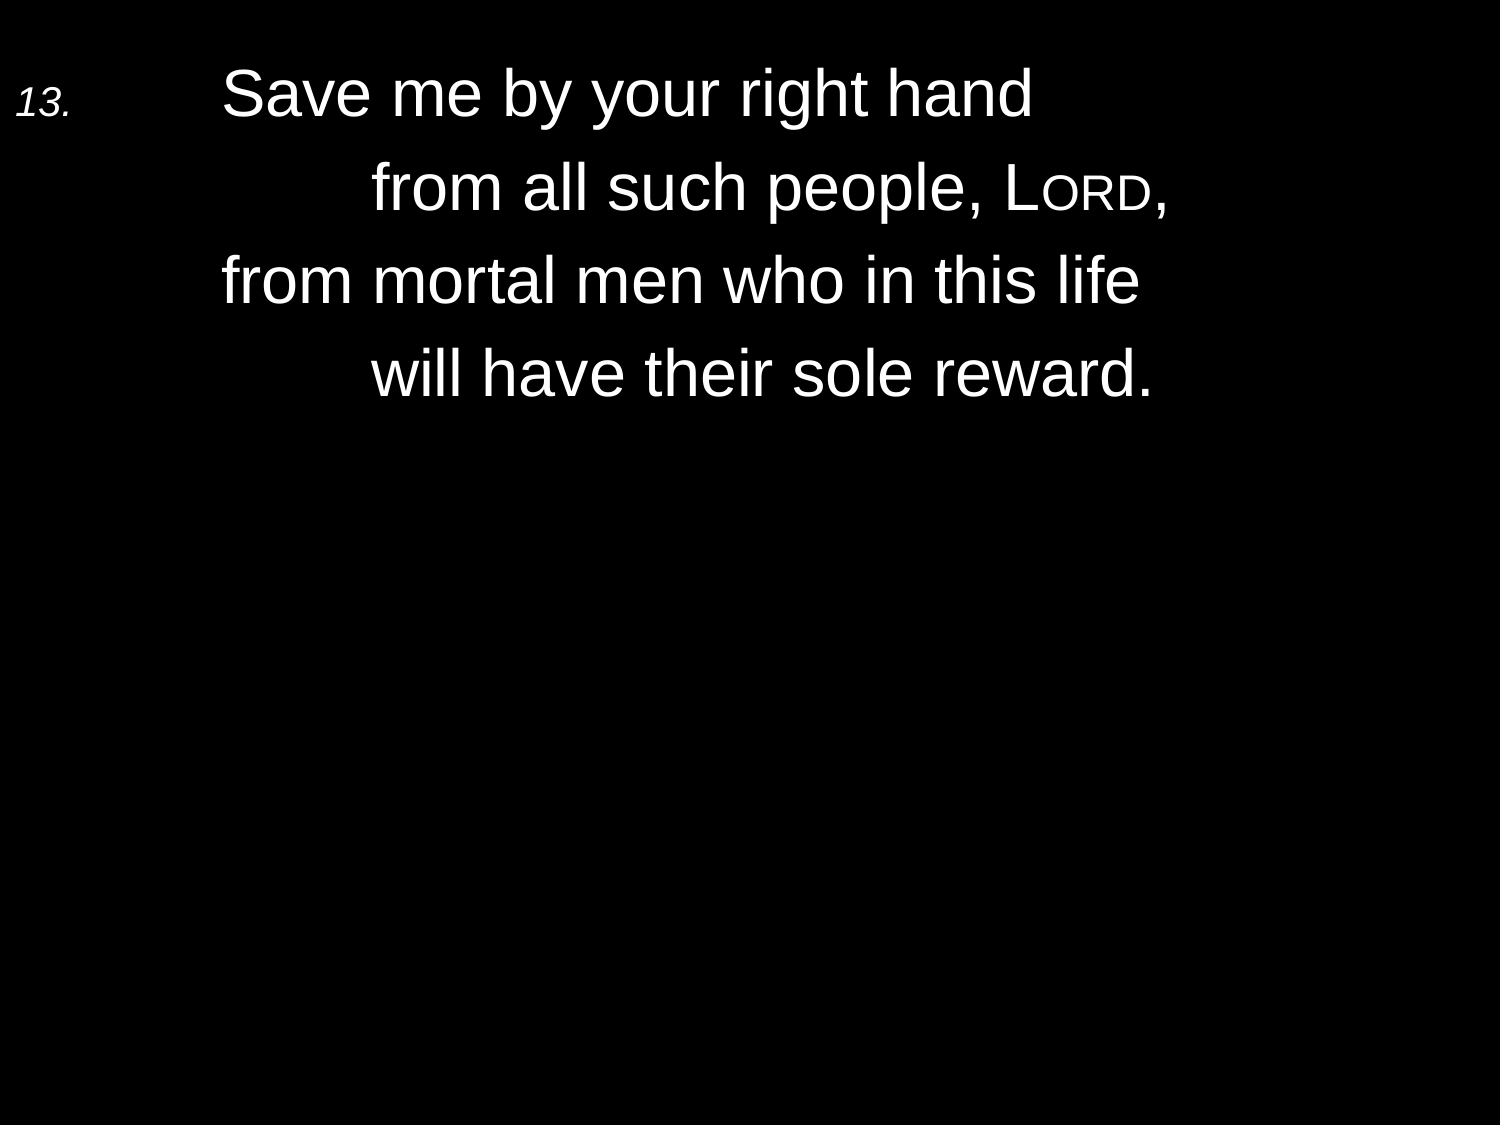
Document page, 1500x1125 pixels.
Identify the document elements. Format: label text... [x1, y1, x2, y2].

list 13. Save me by your right hand from all such people, Lord, from mortal men who in this life will have their sole reward. [0, 42, 1500, 1047]
